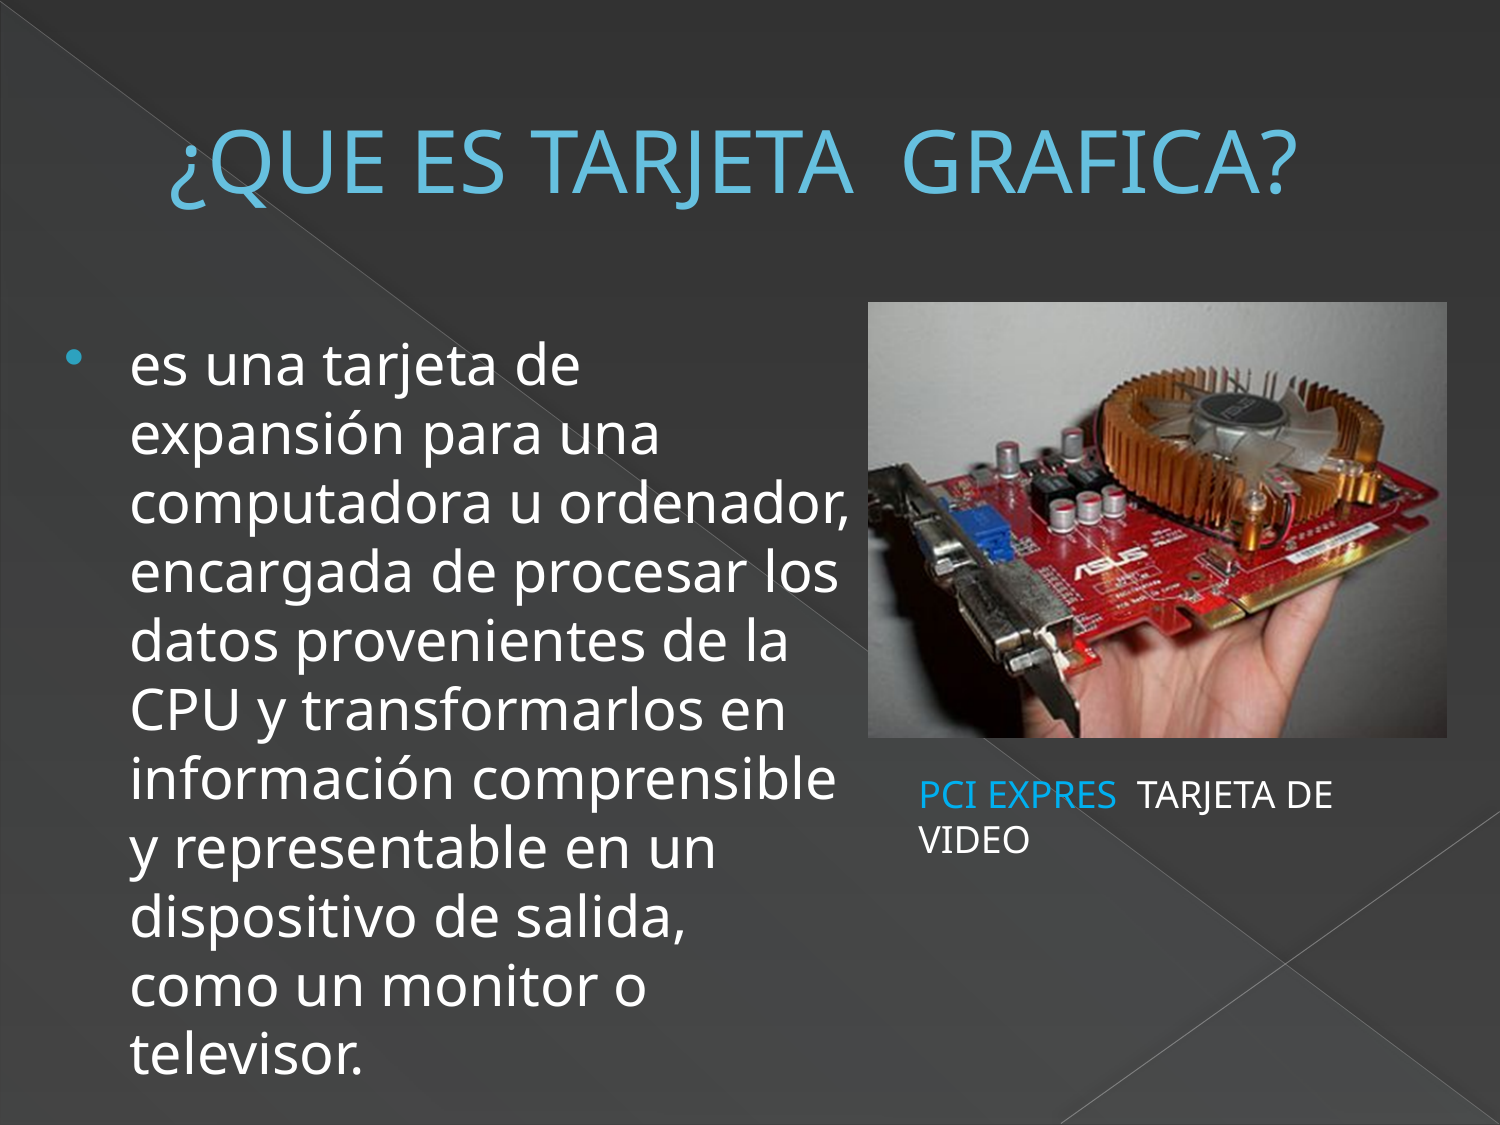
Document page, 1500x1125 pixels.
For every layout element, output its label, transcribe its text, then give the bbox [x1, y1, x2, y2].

title ¿QUE ES TARJETA GRAFICA? [75, 43, 1425, 274]
picture [867, 302, 1447, 738]
text_box PCI EXPRES TARJETA DE VIDEO [903, 763, 1388, 868]
list es una tarjeta de expansión para una computadora u ordenador, encargada de procesar los datos provenientes de la CPU y transformarlos en información comprensible y representable en un dispositivo de salida, como un monitor o televisor. [41, 320, 869, 1094]
